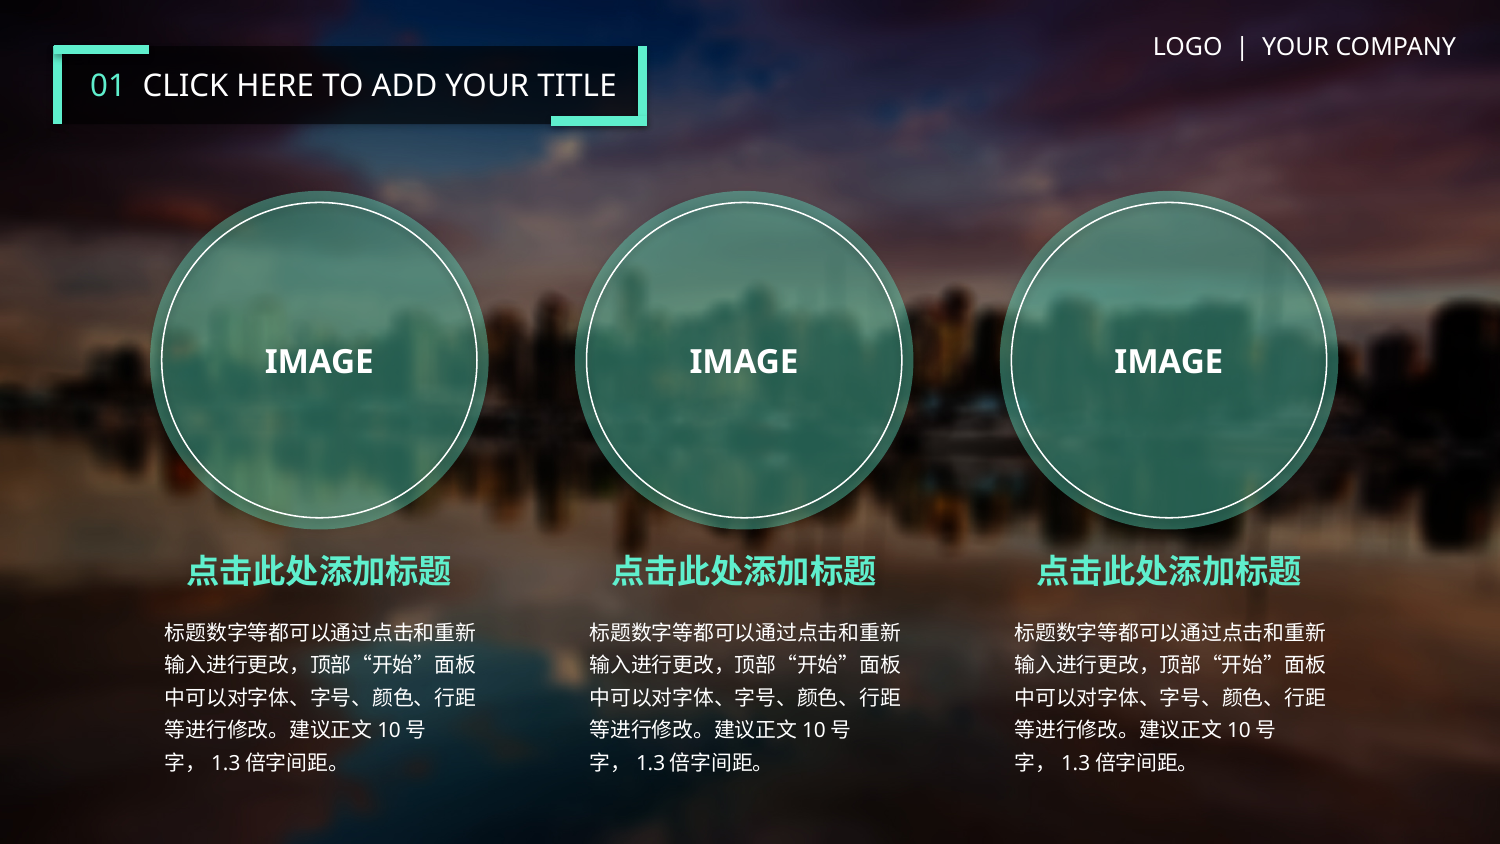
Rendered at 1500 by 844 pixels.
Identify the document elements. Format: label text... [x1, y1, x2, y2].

text_box [574, 190, 915, 531]
text_box [585, 201, 903, 519]
text_box [160, 201, 478, 519]
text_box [53, 45, 647, 125]
text_box [998, 190, 1340, 531]
text_box LOGO | YOUR COMPANY [1137, 23, 1472, 68]
text_box 点击此处添加标题 [1021, 542, 1317, 598]
text_box [149, 190, 490, 531]
text_box 点击此处添加标题 [596, 542, 892, 598]
text_box 标题数字等都可以通过点击和重新输入进行更改，顶部“开始”面板中可以对字体、字号、颜色、行距等进行修改。建议正文10号字，1.3倍字间距。 [150, 604, 501, 782]
text_box 标题数字等都可以通过点击和重新输入进行更改，顶部“开始”面板中可以对字体、字号、颜色、行距等进行修改。建议正文10号字，1.3倍字间距。 [999, 604, 1350, 782]
text_box IMAGE [249, 332, 389, 387]
text_box IMAGE [674, 332, 814, 387]
text_box 点击此处添加标题 [171, 542, 468, 598]
text_box IMAGE [1099, 332, 1239, 387]
text_box [1010, 201, 1328, 519]
picture [0, 0, 1500, 844]
text_box 标题数字等都可以通过点击和重新输入进行更改，顶部“开始”面板中可以对字体、字号、颜色、行距等进行修改。建议正文10号字，1.3倍字间距。 [574, 604, 926, 782]
